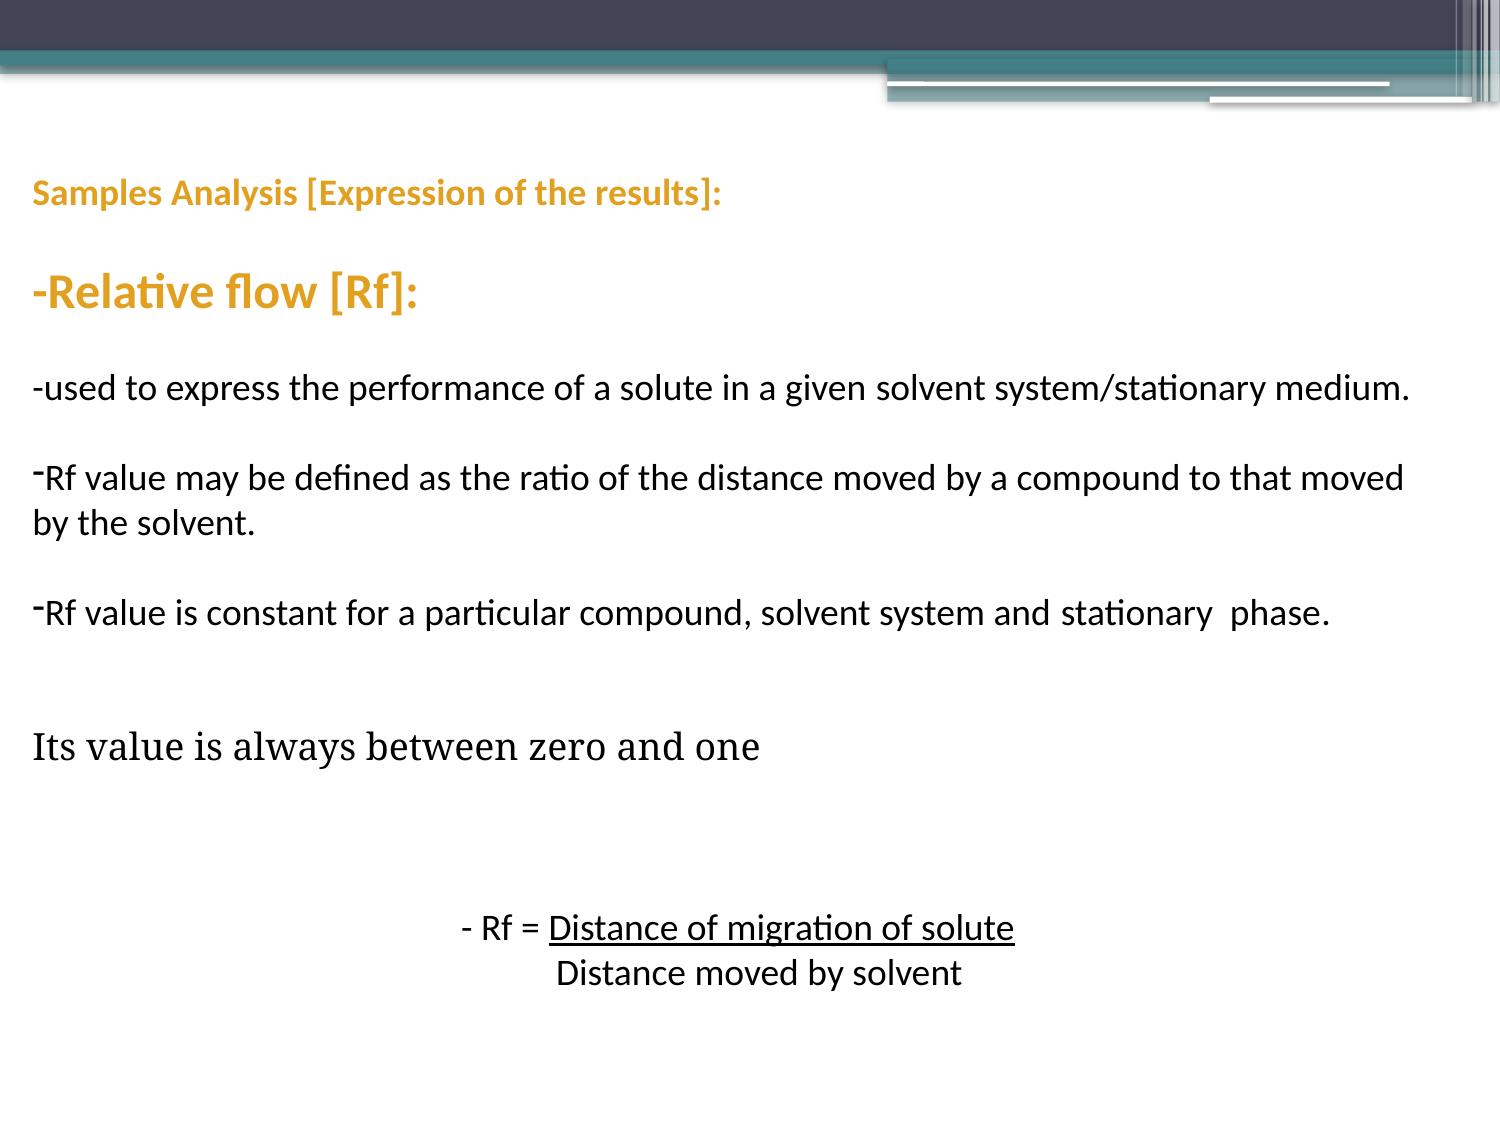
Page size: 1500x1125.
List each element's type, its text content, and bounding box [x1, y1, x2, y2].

text_box Samples Analysis [Expression of the results]: -Relative flow [Rf]: -used to express the performance of a solute in a given solvent system/stationary medium. Rf value may be defined as the ratio of the distance moved by a compound to that moved by the solvent. Rf value is constant for a particular compound, solvent system and stationary phase. Its value is always between zero and one - Rf = Distance of migration of solute Distance moved by solvent [17, 160, 1459, 1125]
